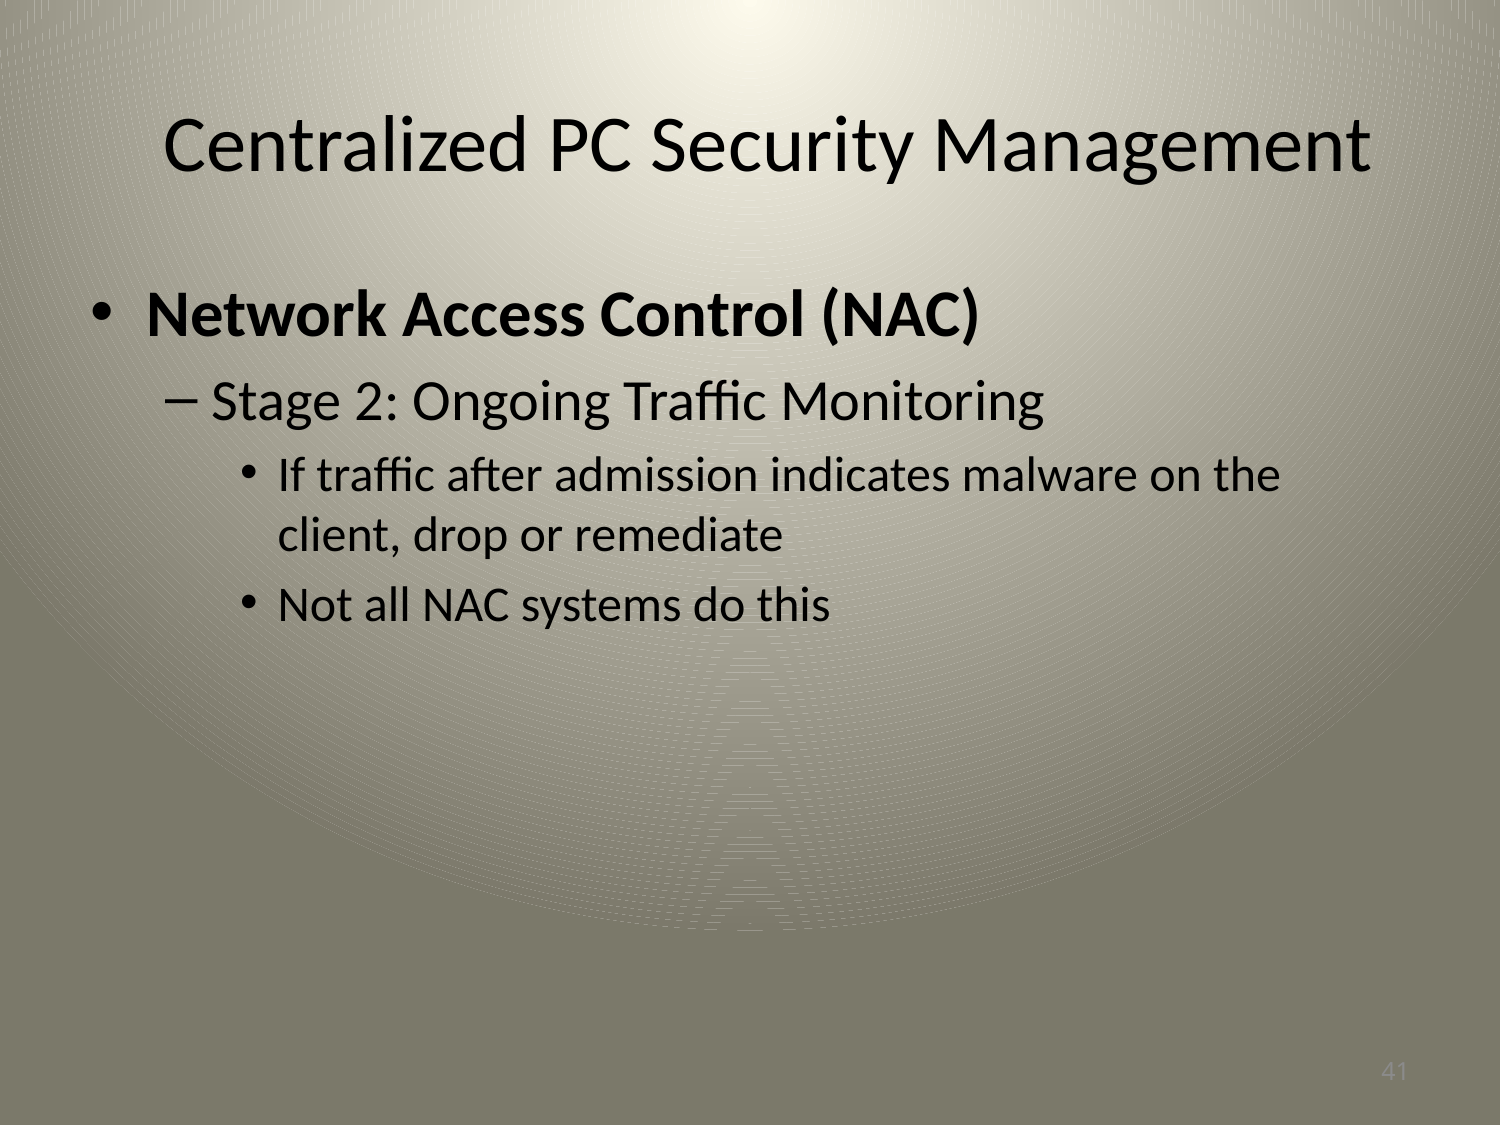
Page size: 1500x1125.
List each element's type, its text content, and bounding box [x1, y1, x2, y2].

title Centralized PC Security Management [75, 45, 1463, 233]
list Network Access Control (NAC) Stage 2: Ongoing Traffic Monitoring If traffic after admission indicates malware on the client, drop or remediate Not all NAC systems do this [75, 262, 1425, 1005]
slide_number 41 [1074, 1042, 1425, 1103]
